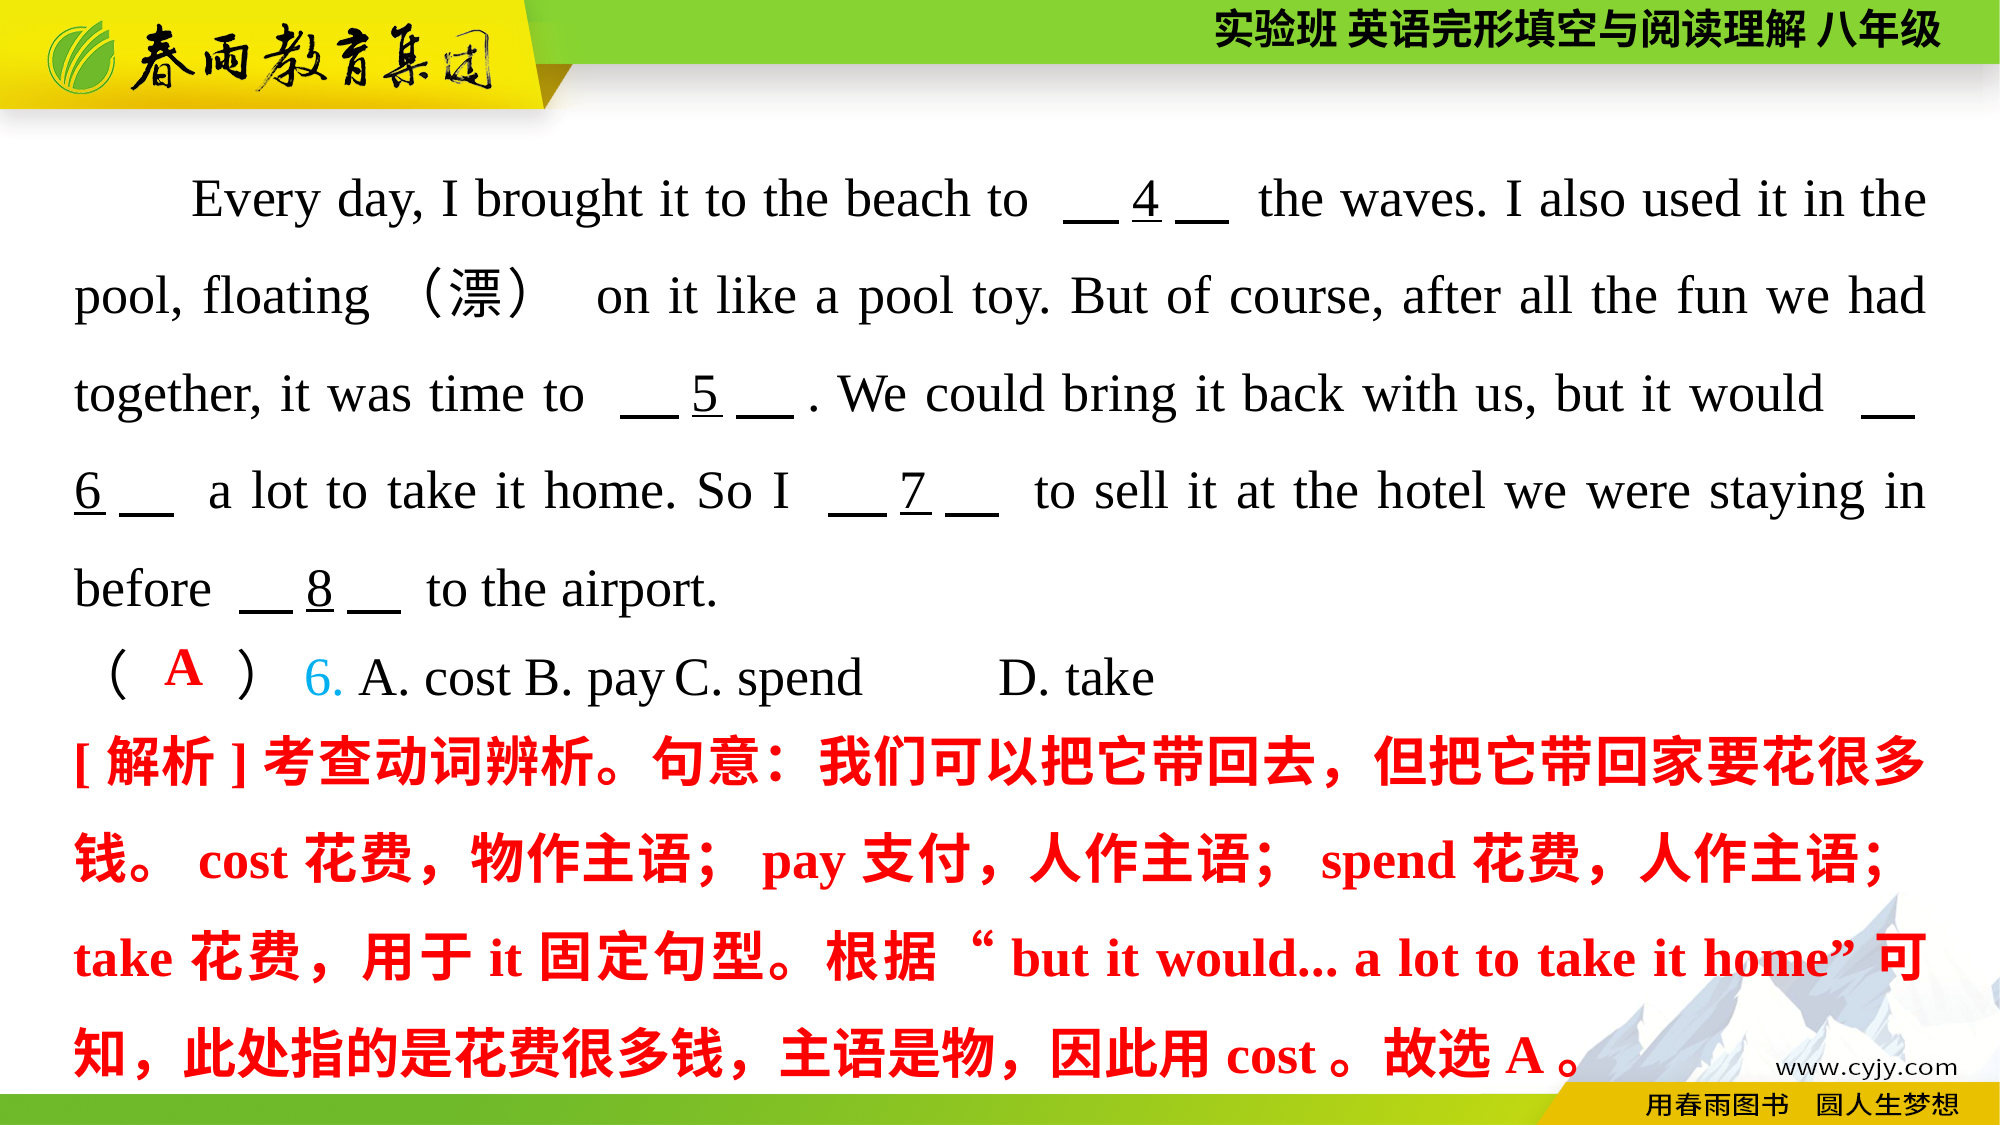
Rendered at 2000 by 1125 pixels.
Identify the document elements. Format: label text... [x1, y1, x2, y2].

text_box A [149, 623, 219, 687]
list Every day, I brought it to the beach to 4 the waves. I also used it in the pool, floating（漂） on it like a pool toy. But of course, after all the fun we had together, it was time to 5 . We could bring it back with us, but it would 6 a lot to take it home. So I 7 to sell it at the hotel we were staying in before 8 to the airport. [59, 122, 1944, 601]
text_box [解析]考查动词辨析。句意：我们可以把它带回去，但把它带回家要花很多钱。cost花费，物作主语；pay支付，人作主语；spend花费，人作主语；take花费，用于it固定句型。根据“but it would... a lot to take it home”可知，此处指的是花费很多钱，主语是物，因此用cost。故选A。 [59, 687, 1944, 1092]
text_box （ ）6. A. cost B. pay C. spend D. take [59, 601, 1944, 687]
picture [0, 0, 2000, 1125]
